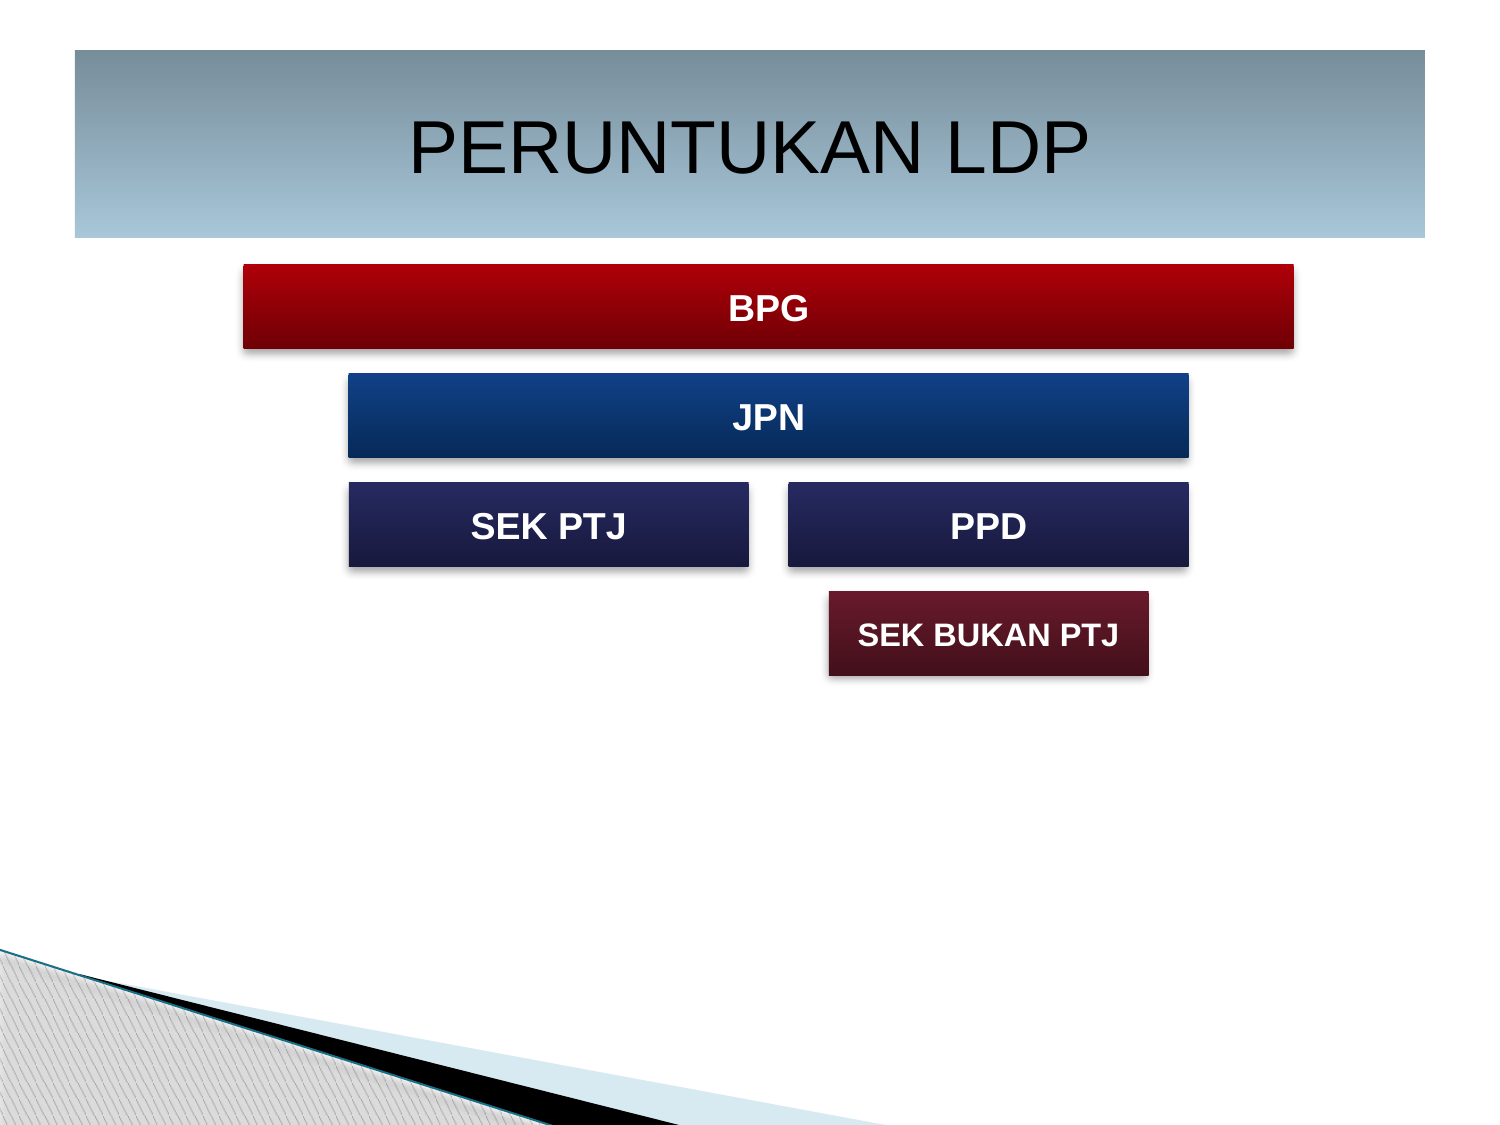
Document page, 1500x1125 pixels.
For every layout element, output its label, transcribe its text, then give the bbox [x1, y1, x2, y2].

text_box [112, 264, 1426, 1003]
text_box PERUNTUKAN LDP [74, 50, 1425, 238]
